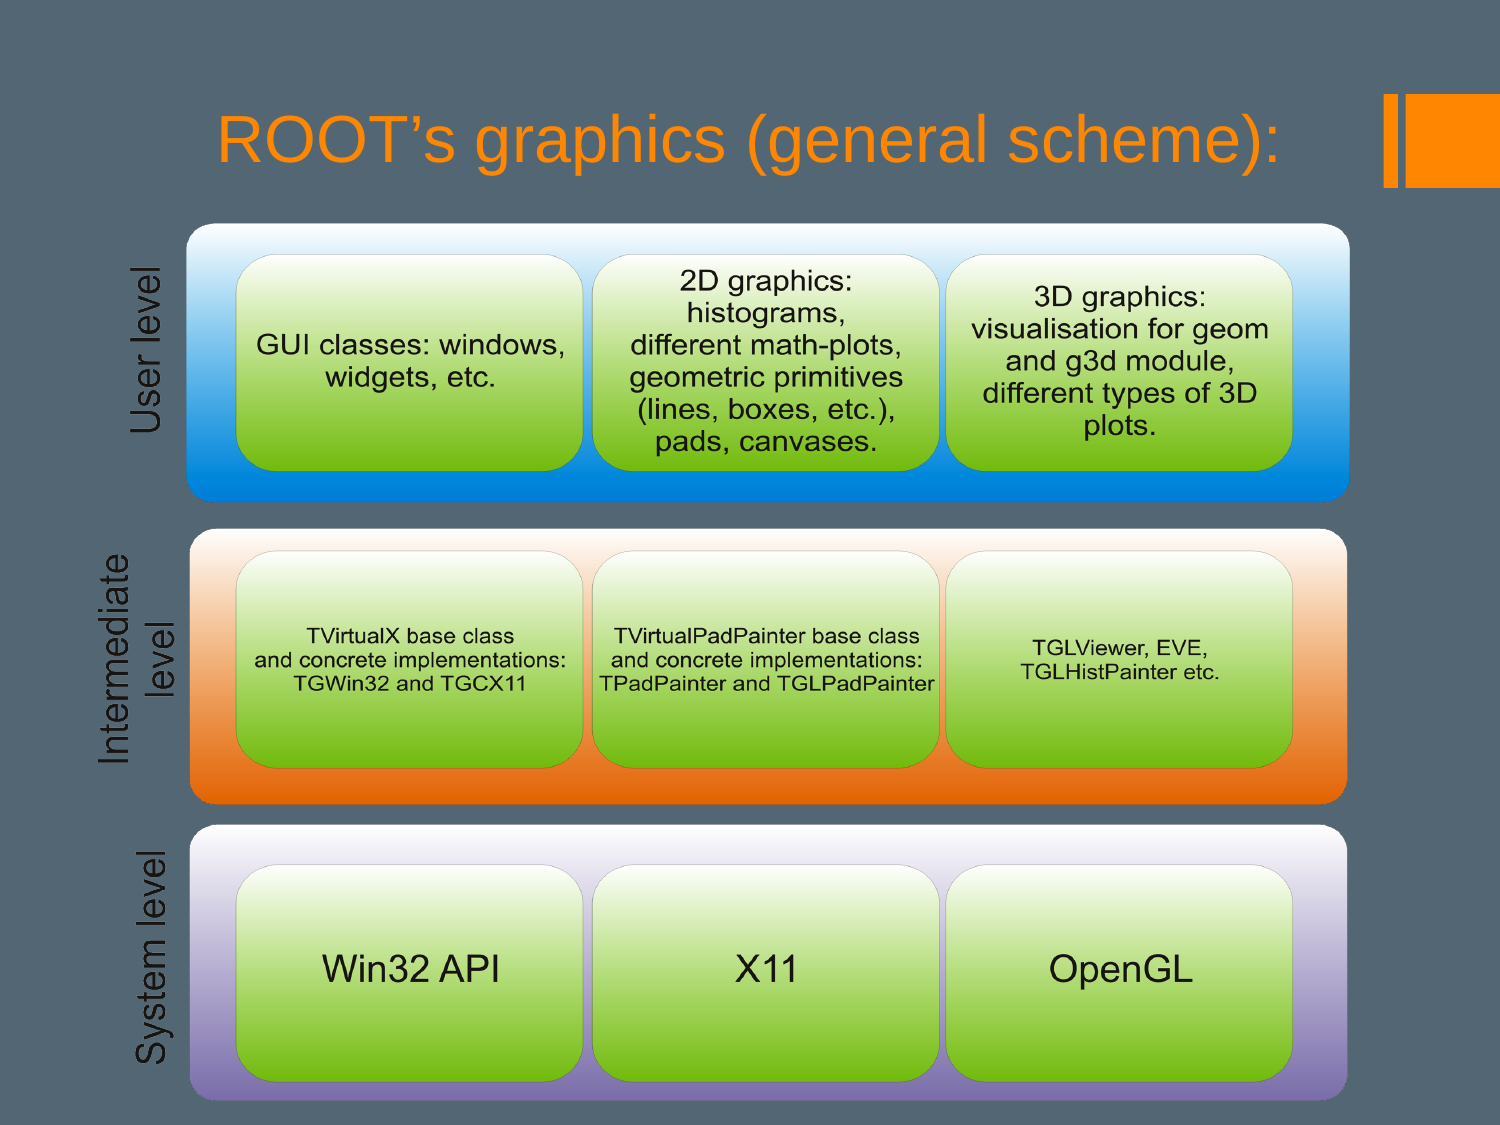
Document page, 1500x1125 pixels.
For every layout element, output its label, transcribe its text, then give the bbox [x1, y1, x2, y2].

picture [97, 223, 1351, 1102]
title ROOT’s graphics (general scheme): [150, 64, 1350, 184]
